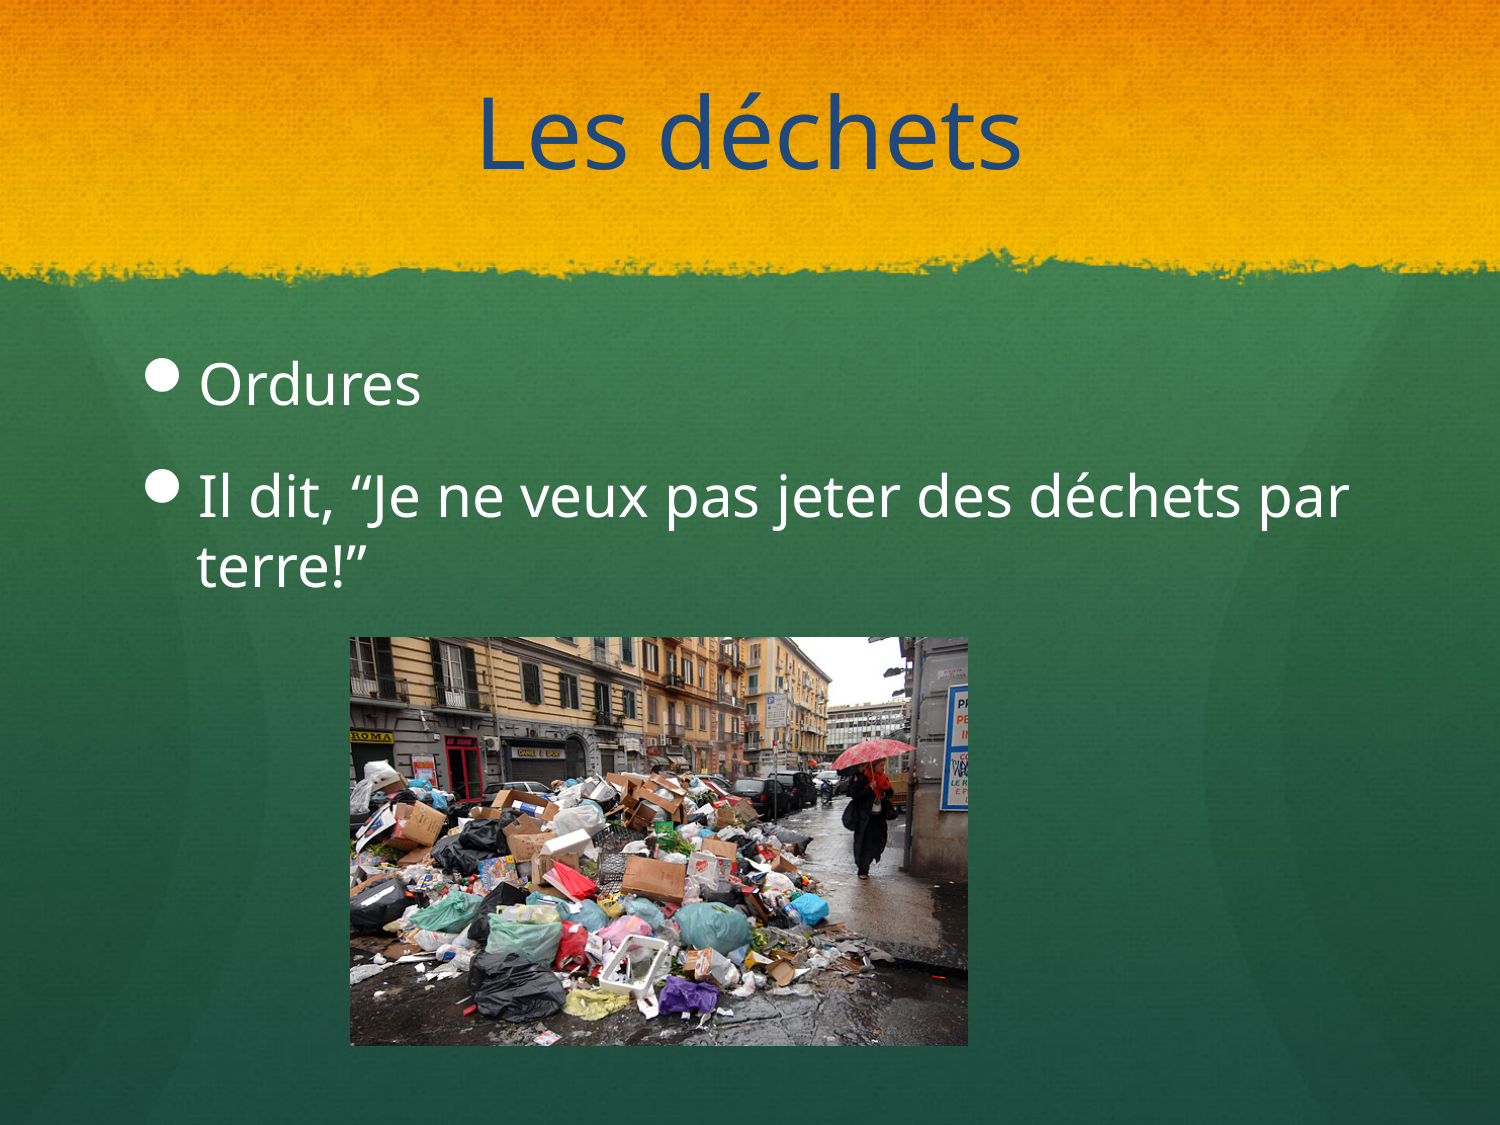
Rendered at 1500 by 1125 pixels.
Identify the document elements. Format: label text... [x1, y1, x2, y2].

list Ordures Il dit, “Je ne veux pas jeter des déchets par terre!” [125, 339, 1375, 713]
picture [0, 0, 1500, 1125]
title Les déchets [125, 13, 1375, 246]
